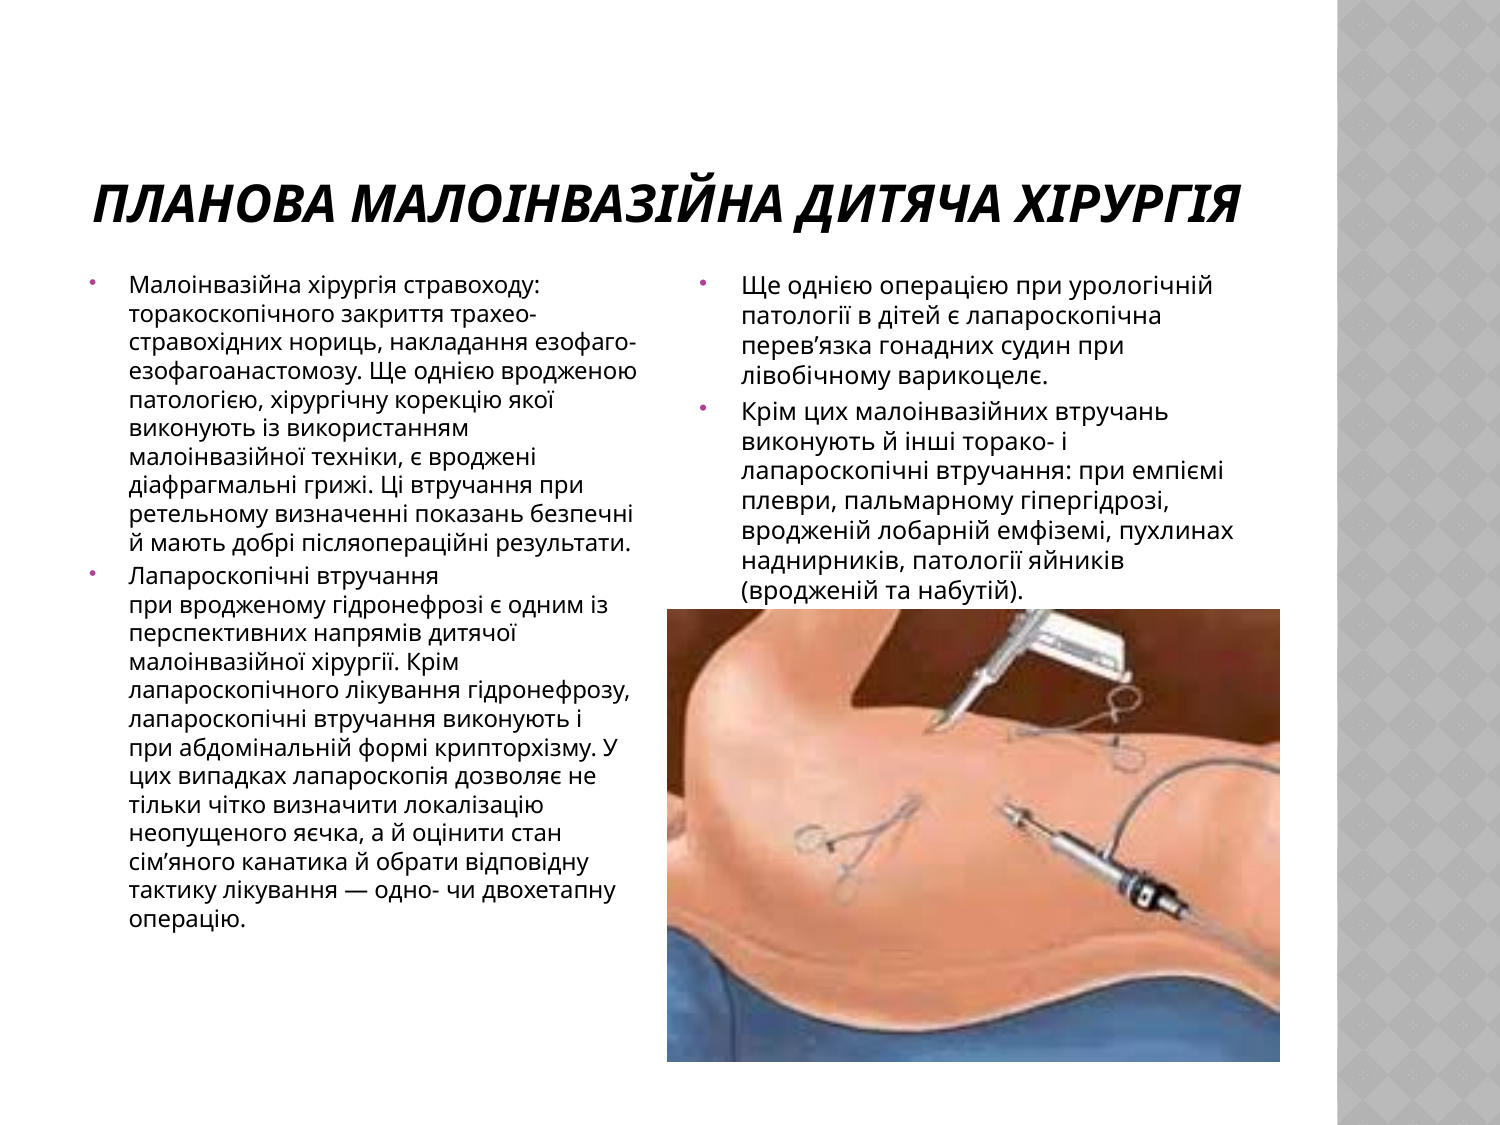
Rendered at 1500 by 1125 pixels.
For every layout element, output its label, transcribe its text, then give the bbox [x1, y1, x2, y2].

title Планова малоінвазійна дитяча хірургія [84, 107, 1273, 296]
list Ще однією операцією при урологічній патології в дітей є лапароскопічна перев’язка гонадних судин при лівобічному варикоцелє. Крім цих малоінвазійних втручань виконують й інші торако- і лапароскопічні втручання: при емпіємі плеври, пальмарному гіпергідрозі, вродженій лобарній емфіземі, пухлинах наднирників, патології яйників (вродженій та набутій). [685, 262, 1263, 607]
picture [666, 609, 1280, 1063]
list Малоінвазійна хірургія стравоходу: торакоскопічного закриття трахео-стравохідних нориць, накладання езофаго-езофагоанастомозу. Ще однією вродженою патологією, хірургічну корекцію якої виконують із використанням малоінвазійної техніки, є вроджені діафрагмальні грижі. Ці втручання при ретельному визначенні показань безпечні й мають добрі післяопераційні результати. Лапароскопічні втручання при вродженому гідронефрозі є одним із перспективних напрямів дитячої малоінвазійної хірургії. Крім лапароскопічного лікування гідронефрозу, лапароскопічні втручання виконують і при абдомінальній формі крипторхізму. У цих випадках лапароскопія дозволяє не тільки чітко визначити локалізацію неопущеного яєчка, а й оцінити стан сім’яного канатика й обрати відповідну тактику лікування — одно- чи двохетапну операцію. [75, 262, 653, 1005]
